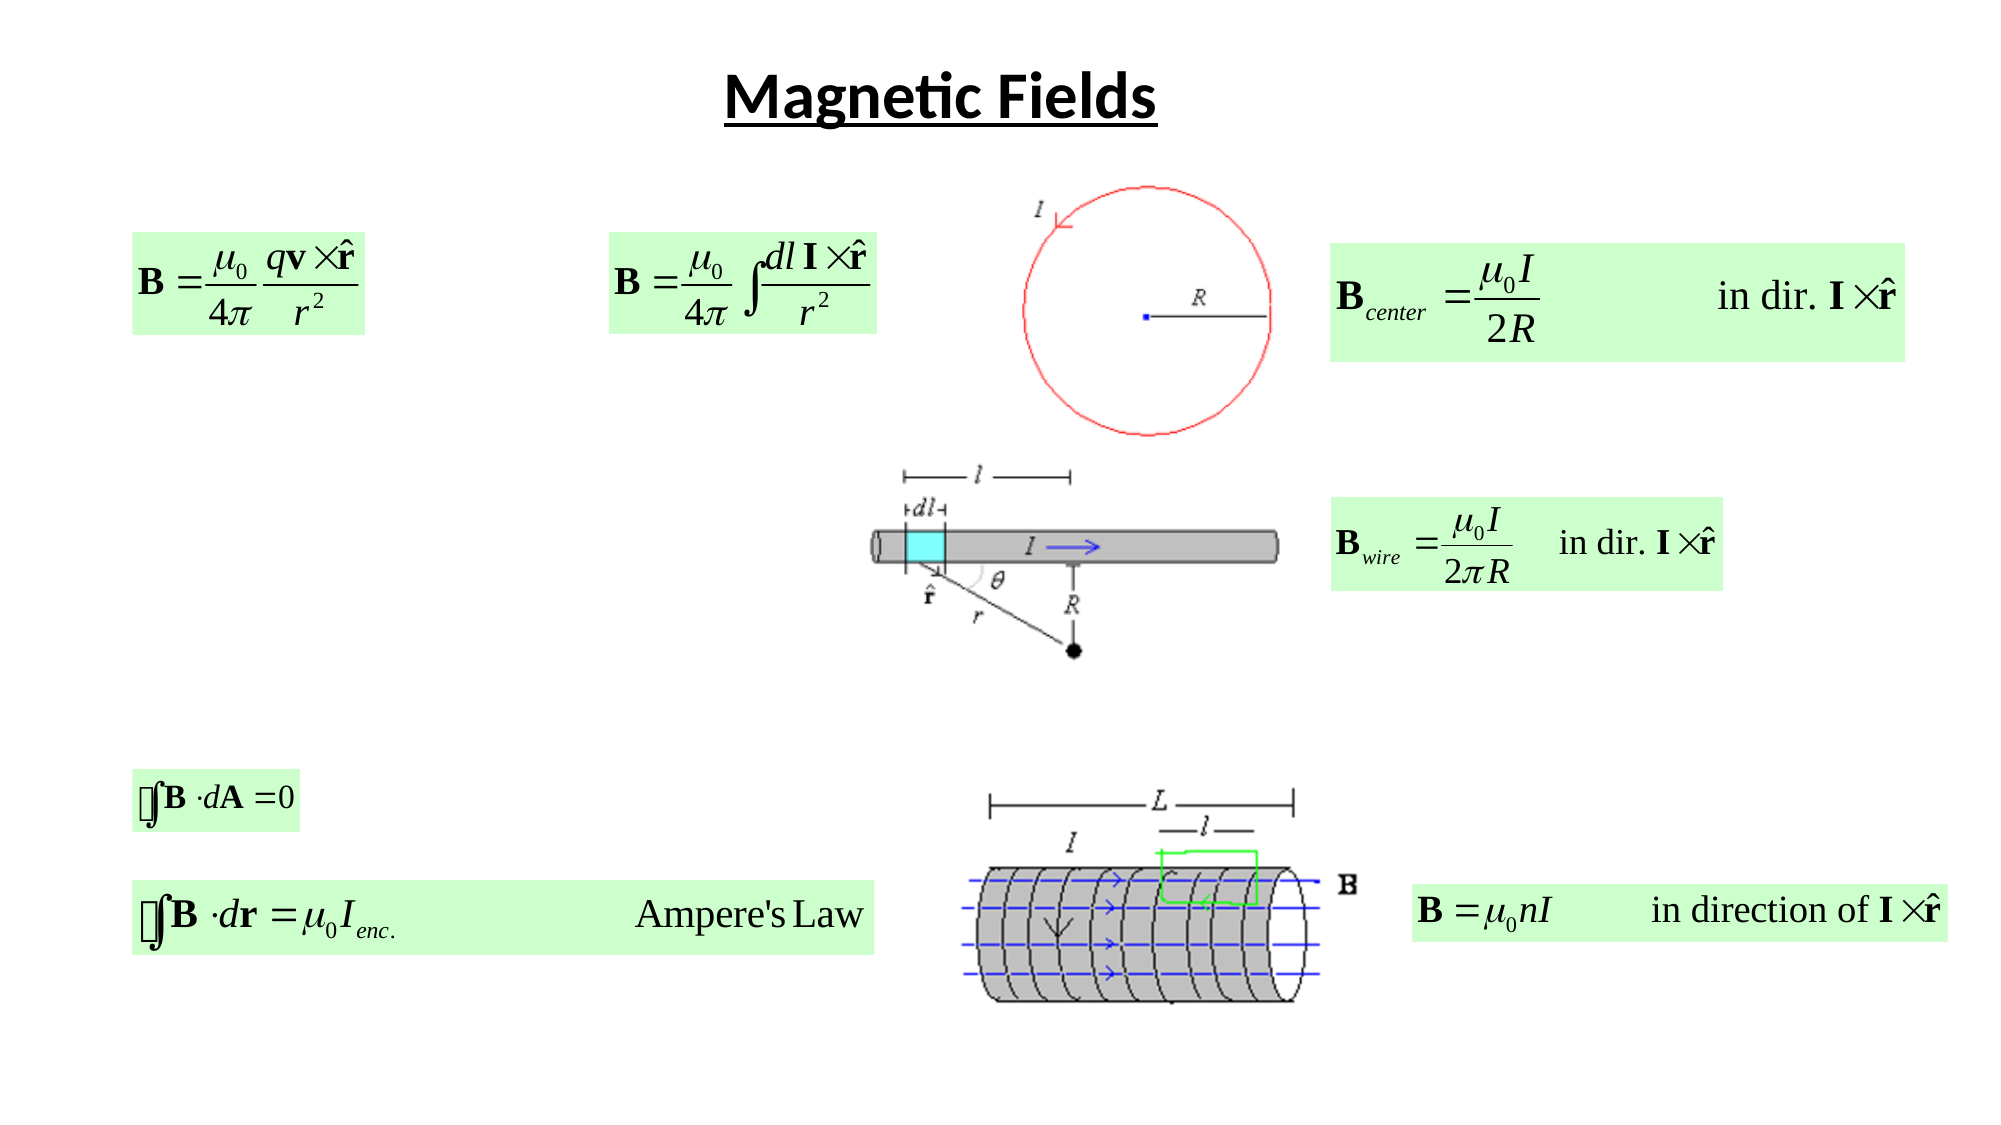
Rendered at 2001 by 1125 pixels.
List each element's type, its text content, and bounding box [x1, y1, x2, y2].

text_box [132, 231, 365, 335]
picture [945, 773, 1370, 1022]
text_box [1411, 883, 1949, 942]
picture [1006, 161, 1290, 443]
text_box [132, 769, 300, 832]
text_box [1330, 242, 1906, 362]
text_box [608, 231, 877, 335]
text_box Magnetic Fields [709, 44, 1305, 140]
picture [838, 446, 1305, 675]
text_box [1330, 496, 1724, 592]
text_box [132, 879, 874, 955]
